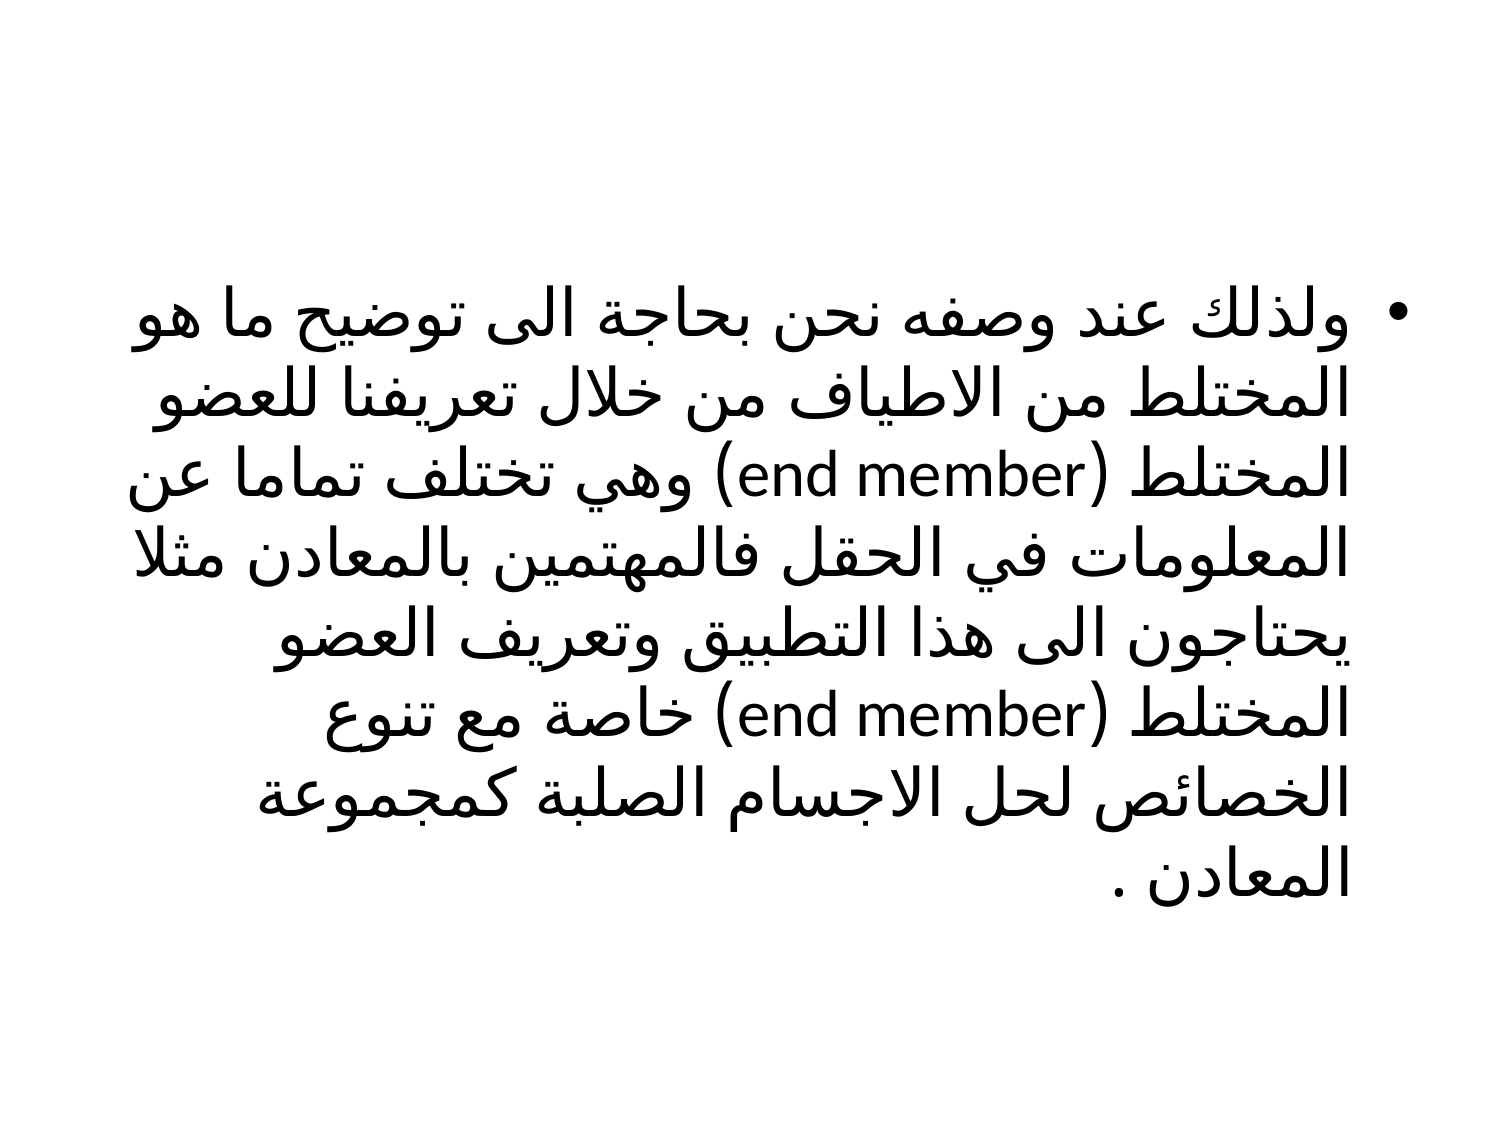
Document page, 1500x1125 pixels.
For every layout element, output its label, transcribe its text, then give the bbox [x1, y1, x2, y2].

list ولذلك عند وصفه نحن بحاجة الى توضيح ما هو المختلط من الاطياف من خلال تعريفنا للعضو المختلط (end member) وهي تختلف تماما عن المعلومات في الحقل فالمهتمين بالمعادن مثلا يحتاجون الى هذا التطبيق وتعريف العضو المختلط (end member) خاصة مع تنوع الخصائص لحل الاجسام الصلبة كمجموعة المعادن . [75, 262, 1425, 1005]
